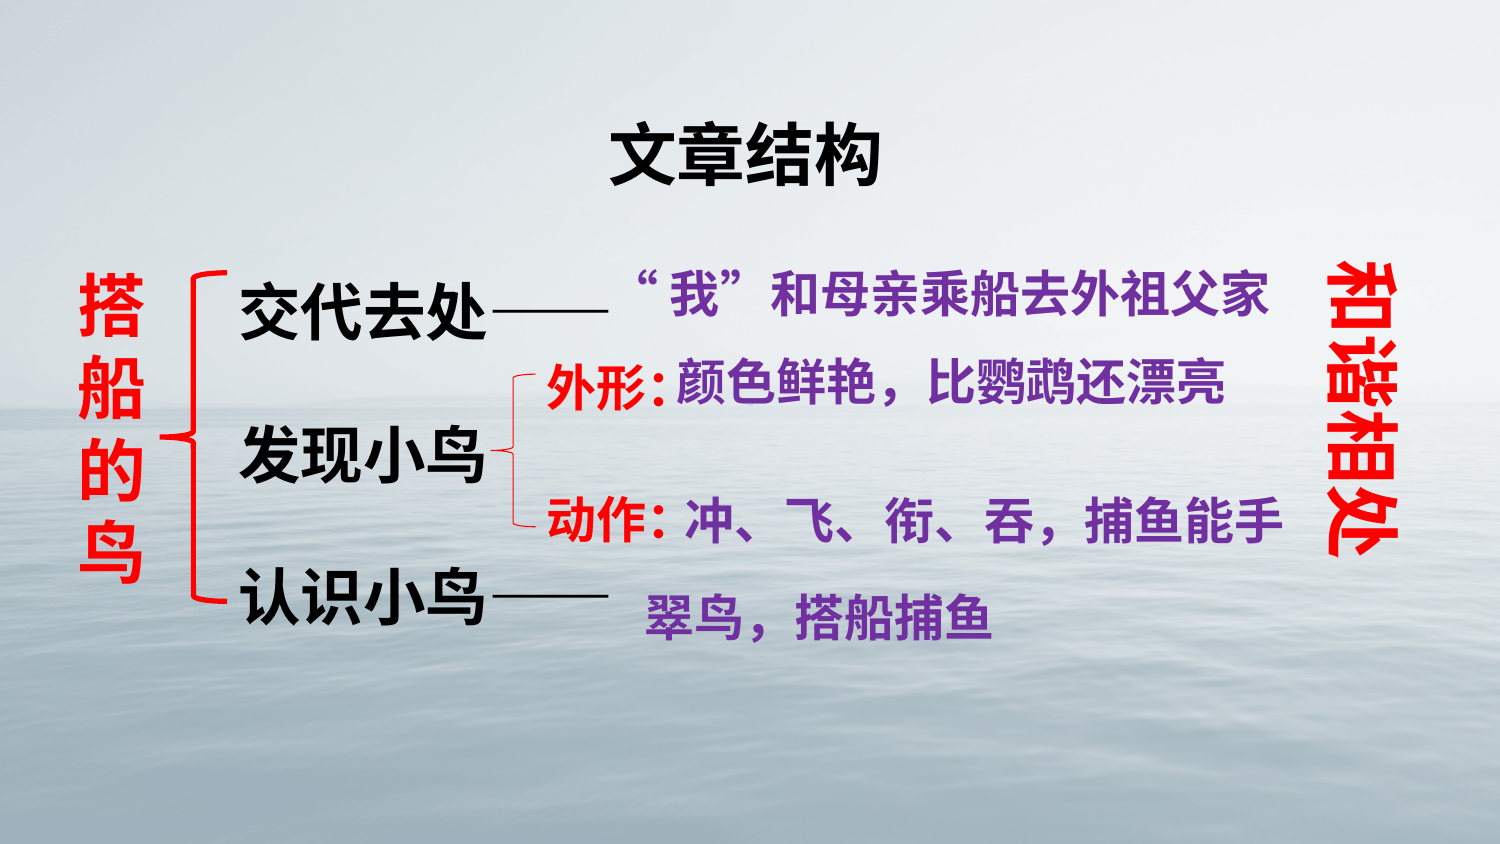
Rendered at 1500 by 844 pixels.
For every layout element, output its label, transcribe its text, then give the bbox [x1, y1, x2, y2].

text_box 外形： 动作： [535, 345, 666, 555]
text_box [1295, 177, 1417, 767]
text_box 冲、飞、衔、吞，捕鱼能手 [673, 484, 1295, 556]
text_box 文章结构 [596, 105, 904, 200]
text_box “我”和母亲乘船去外祖父家 [596, 256, 1295, 328]
text_box 搭船的鸟 [65, 256, 160, 598]
text_box 颜色鲜艳，比鹦鹉还漂亮 [665, 344, 1253, 417]
text_box [490, 373, 536, 528]
text_box 交代去处—— 发现小鸟 认识小鸟—— [227, 200, 870, 639]
text_box 翠鸟，搭船捕鱼 [633, 526, 1059, 652]
text_box [160, 272, 227, 602]
